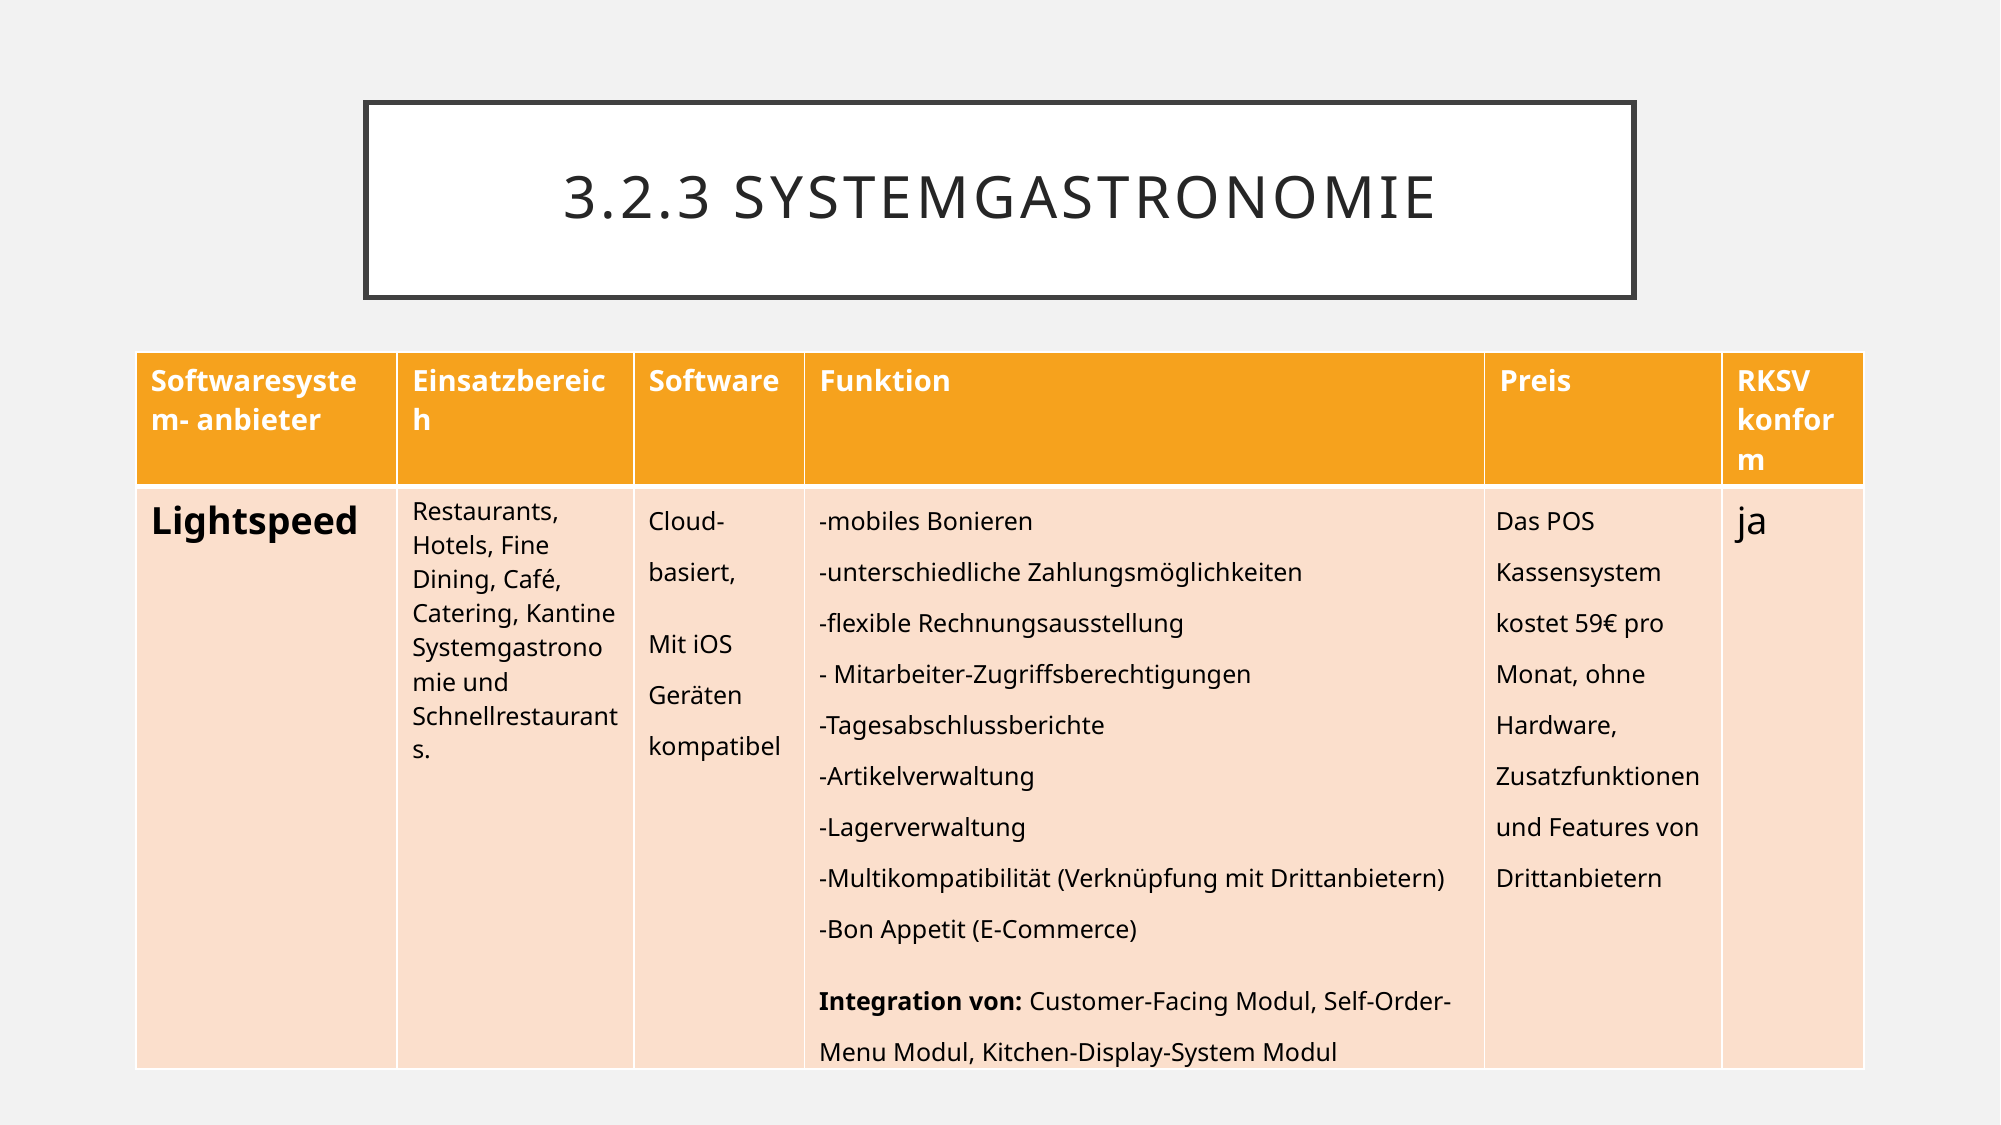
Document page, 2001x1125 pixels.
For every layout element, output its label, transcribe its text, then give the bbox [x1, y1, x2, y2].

table_cell -mobiles Bonieren -unterschiedliche Zahlungsmöglichkeiten -flexible Rechnungsausstellung - Mitarbeiter-Zugriffsberechtigungen -Tagesabschlussberichte -Artikelverwaltung -Lagerverwaltung -Multikompatibilität (Verknüpfung mit Drittanbietern) -Bon Appetit (E-Commerce) Integration von: Customer-Facing Modul, Self-Order-Menu Modul, Kitchen-Display-System Modul [805, 489, 1484, 1068]
table_header Softwaresystem- anbieter [137, 353, 396, 484]
table_header RKSV konform [1723, 353, 1863, 484]
table_cell Lightspeed [137, 489, 396, 1068]
table_header Einsatzbereich [398, 353, 633, 484]
table_cell ja [1723, 489, 1863, 1068]
title 3.2.3 Systemgastronomie [363, 100, 1637, 300]
table_cell Restaurants, Hotels, Fine Dining, Café, Catering, Kantine Systemgastronomie und Schnellrestaurants. [398, 489, 633, 1068]
table_header Software [635, 353, 804, 484]
table_cell Cloud-basiert, Mit iOS Geräten kompatibel [635, 489, 804, 1068]
table_header Funktion [805, 353, 1484, 484]
table_cell Das POS Kassensystem kostet 59€ pro Monat, ohne Hardware, Zusatzfunktionen und Features von Drittanbietern [1485, 489, 1721, 1068]
table_header Preis [1485, 353, 1721, 484]
